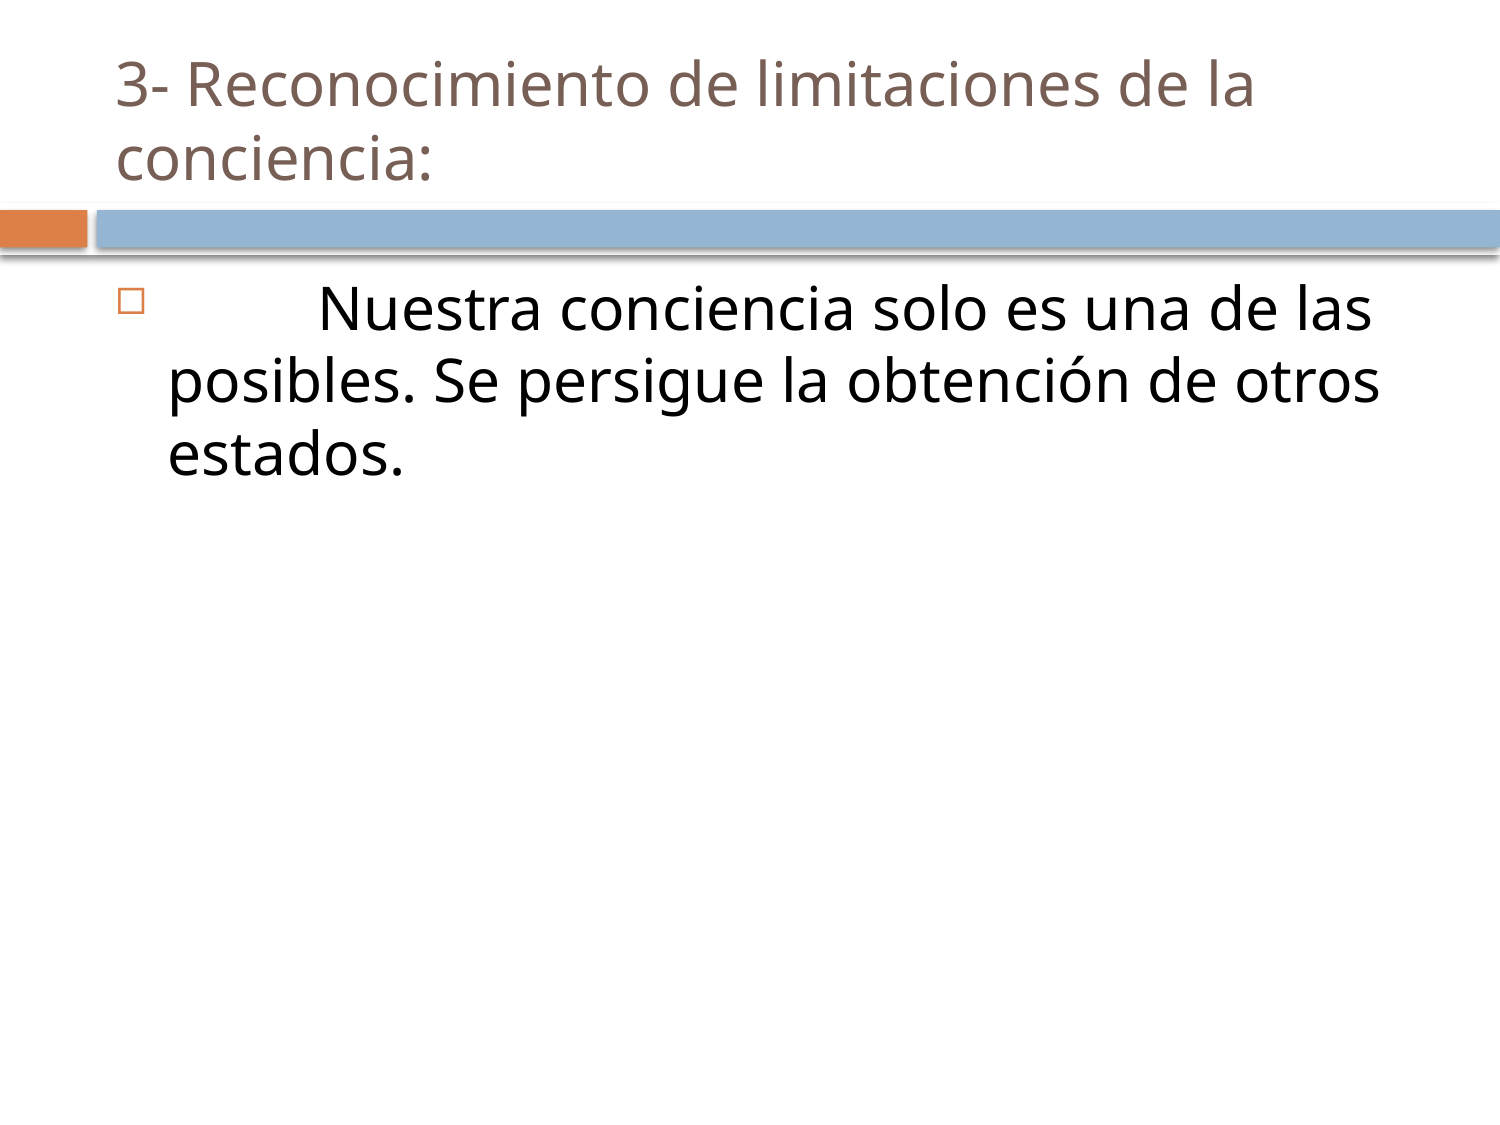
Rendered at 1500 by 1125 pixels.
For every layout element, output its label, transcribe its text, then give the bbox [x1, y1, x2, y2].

list Nuestra conciencia solo es una de las posibles. Se persigue la obtención de otros estados. [100, 262, 1438, 1000]
title 3- Reconocimiento de limitaciones de la conciencia: [100, 37, 1438, 200]
